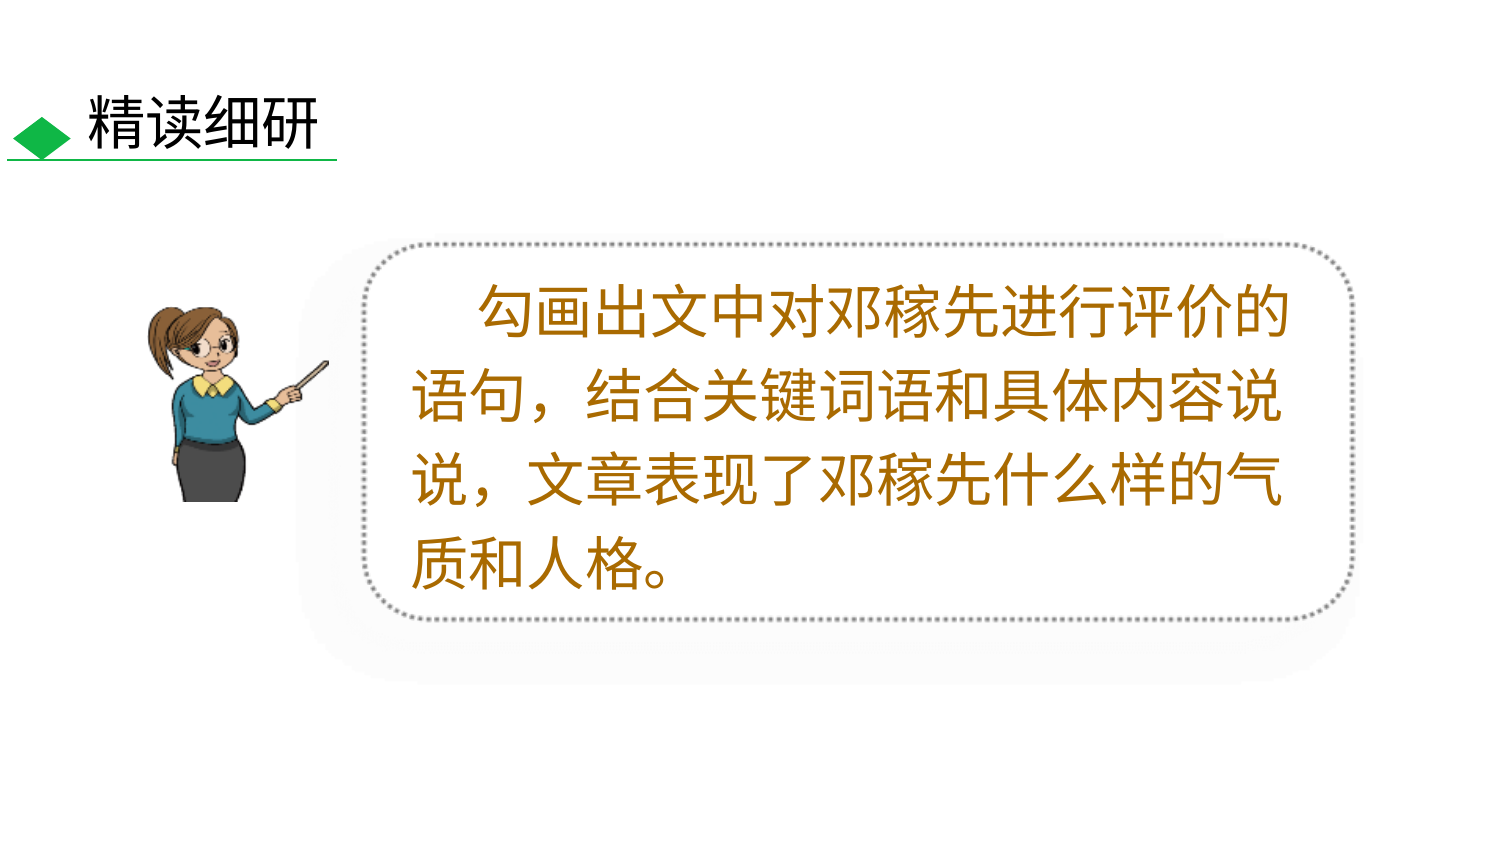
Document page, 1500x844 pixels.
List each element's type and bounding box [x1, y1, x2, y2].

picture [147, 199, 1398, 718]
text_box [7, 79, 337, 166]
